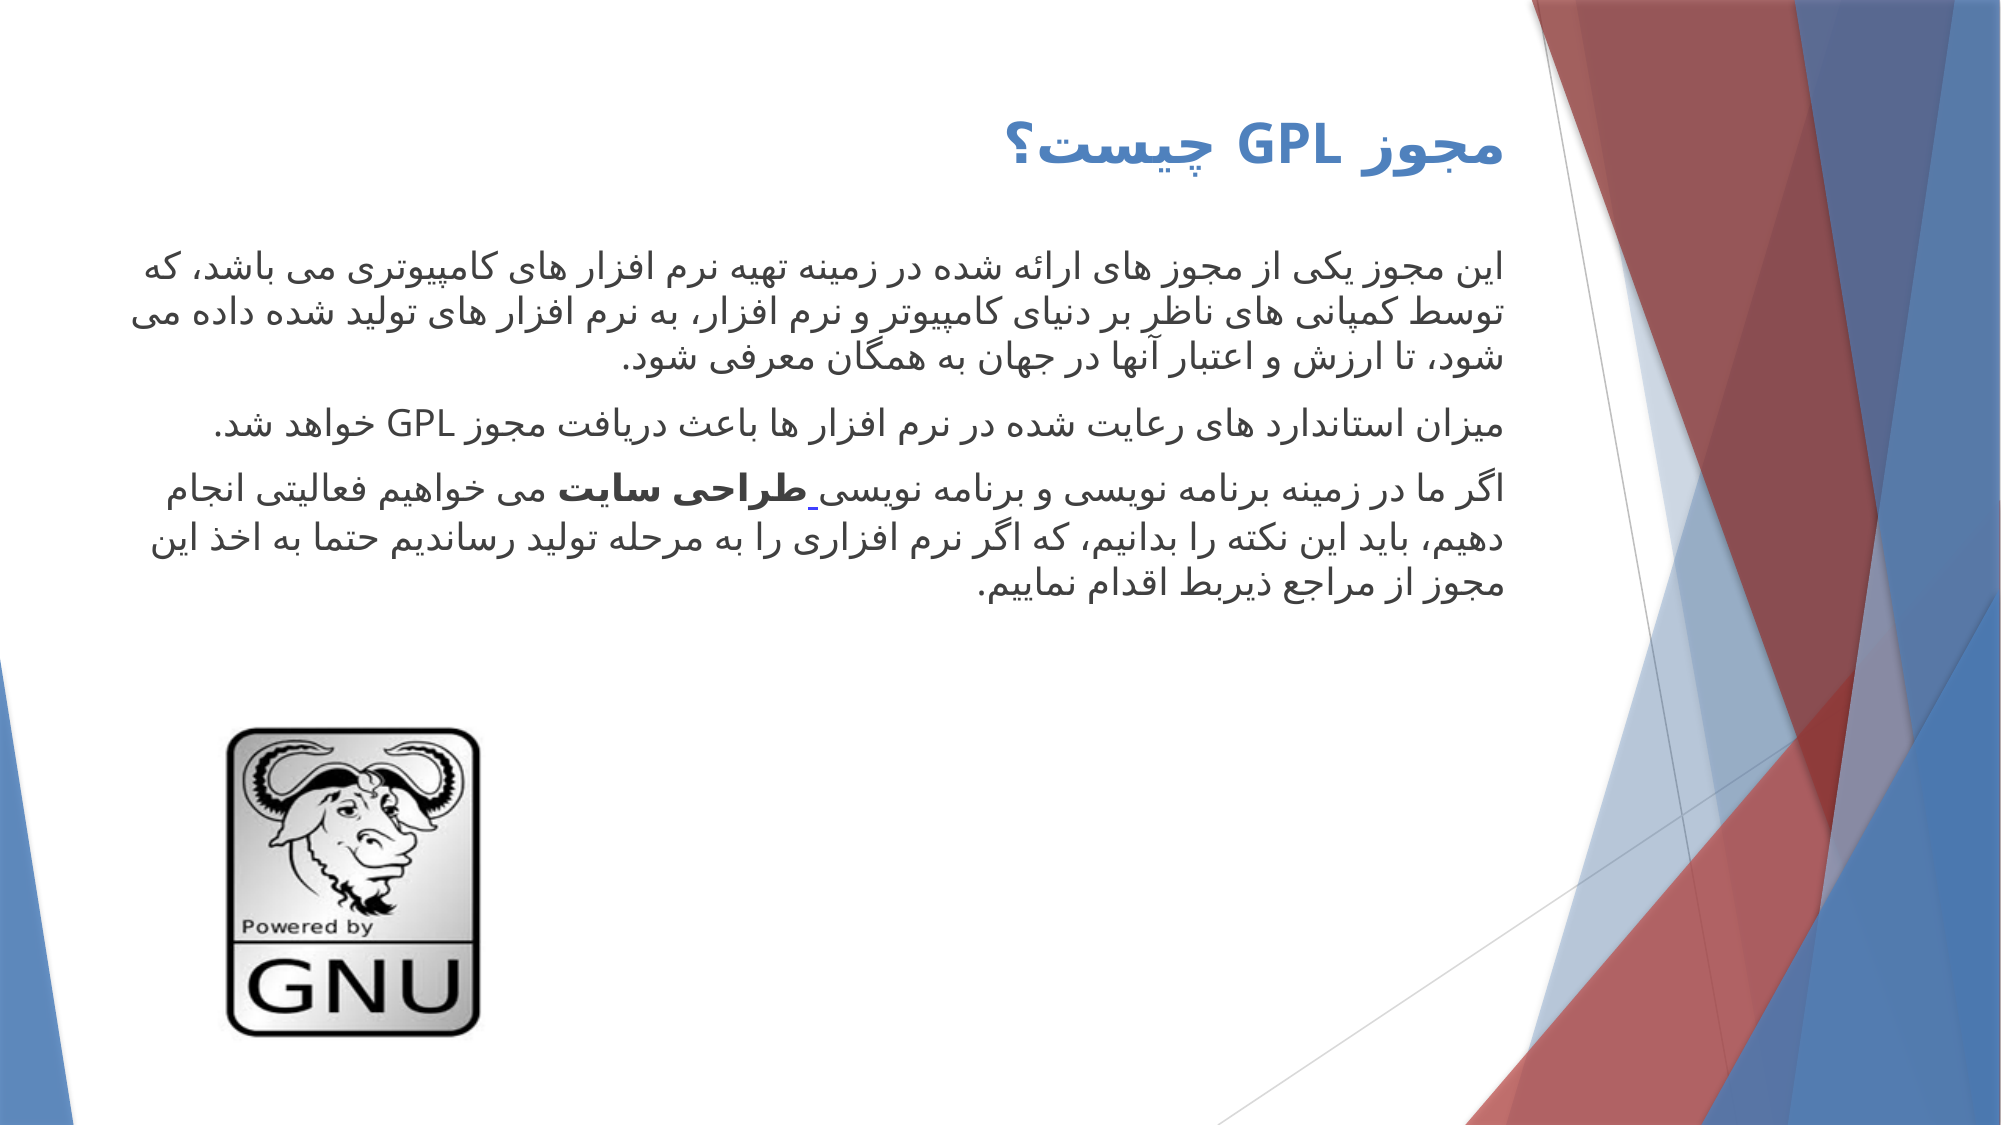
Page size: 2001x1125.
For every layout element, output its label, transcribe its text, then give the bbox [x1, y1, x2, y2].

list این مجوز یکی از مجوز های ارائه شده در زمینه تهیه نرم افزار های کامپیوتری می باشد، که توسط کمپانی های ناظر بر دنیای کامپیوتر و نرم افزار، به نرم افزار های تولید شده داده می شود، تا ارزش و اعتبار آنها در جهان به همگان معرفی شود. میزان استاندارد های رعایت شده در نرم افزار ها باعث دریافت مجوز GPL خواهد شد. اگر ما در زمینه برنامه نویسی و برنامه نویسی طراحی سایت می خواهیم فعالیتی انجام دهیم، باید این نکته را بدانیم، که اگر نرم افزاری را به مرحله تولید رساندیم حتما به اخذ این مجوز از مراجع ذیربط اقدام نماییم. [111, 235, 1522, 992]
title مجوز GPL چیست؟ [111, 99, 1522, 235]
picture [206, 717, 490, 1047]
